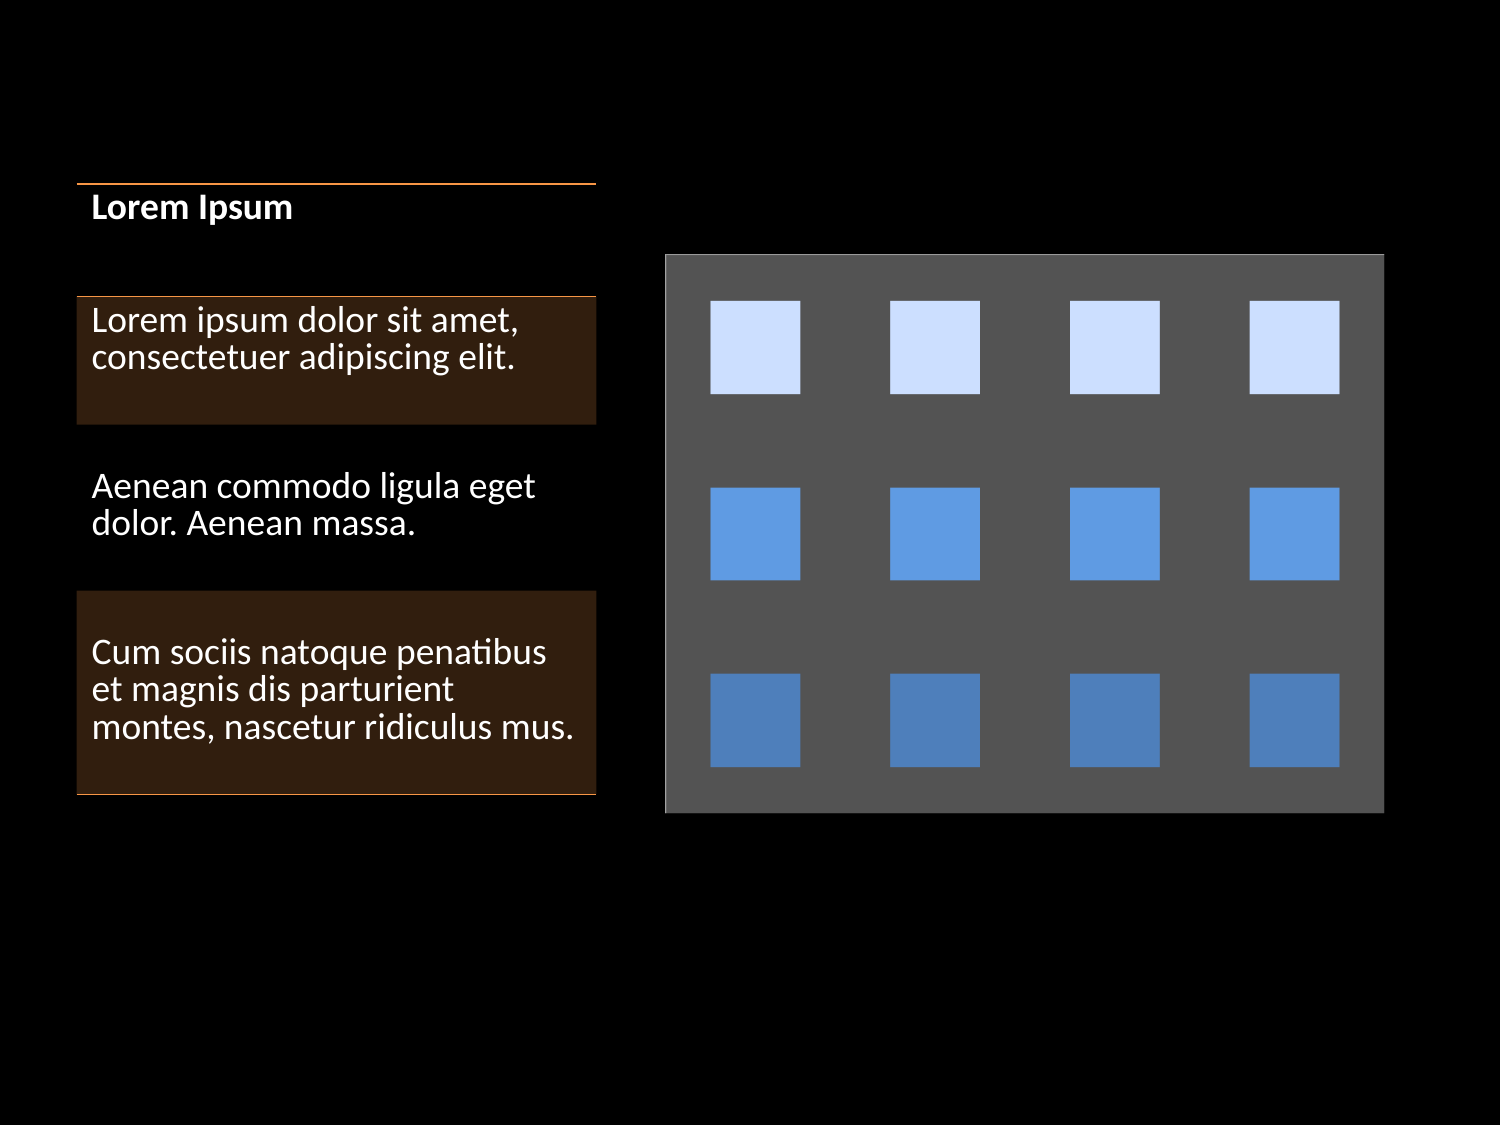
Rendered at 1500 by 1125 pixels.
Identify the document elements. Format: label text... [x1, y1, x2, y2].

table_cell Cum sociis natoque penatibus et magnis dis parturient montes, nascetur ridiculus mus. [77, 591, 596, 794]
table_header Lorem Ipsum [77, 185, 596, 296]
chart [602, 113, 1407, 971]
table_cell Lorem ipsum dolor sit amet, consectetuer adipiscing elit. [77, 297, 596, 425]
table_cell Aenean commodo ligula eget dolor. Aenean massa. [77, 425, 596, 591]
